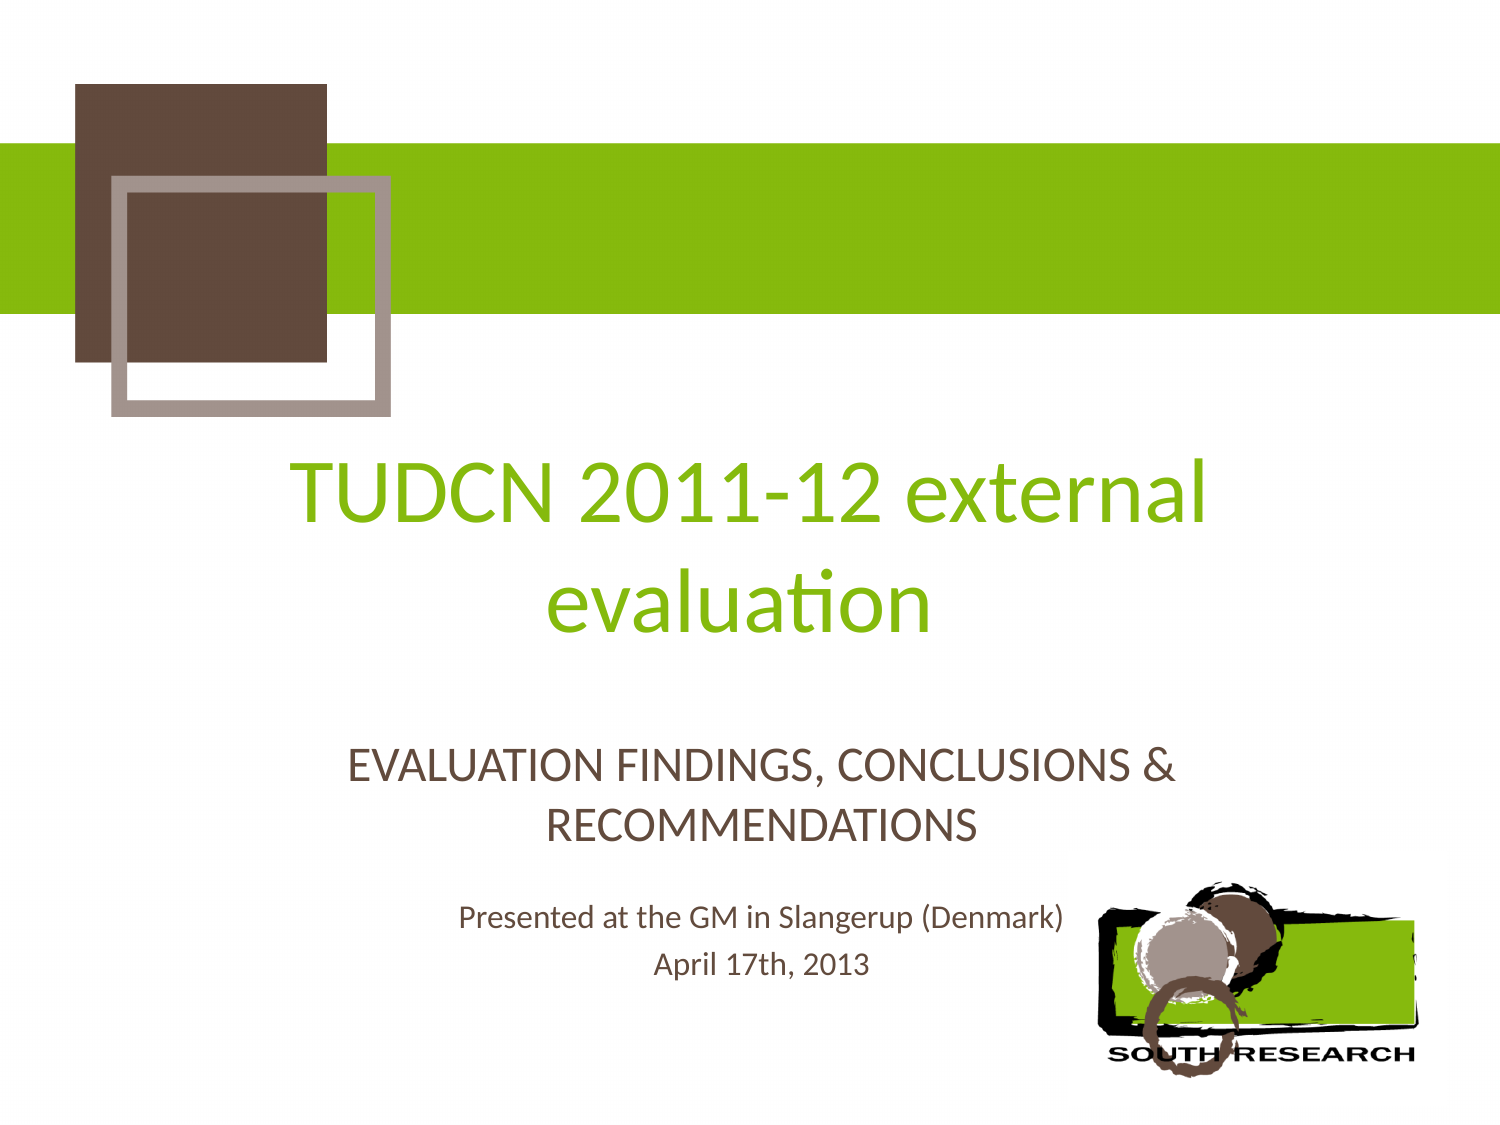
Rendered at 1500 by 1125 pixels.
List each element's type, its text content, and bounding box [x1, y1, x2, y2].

subtitle Evaluation Findings, Conclusions & Recommendations Presented at the GM in Slangerup (Denmark) April 17th, 2013 [159, 723, 1365, 1012]
title TUDCN 2011-12 external evaluation [112, 420, 1388, 662]
picture [0, 0, 1500, 1125]
